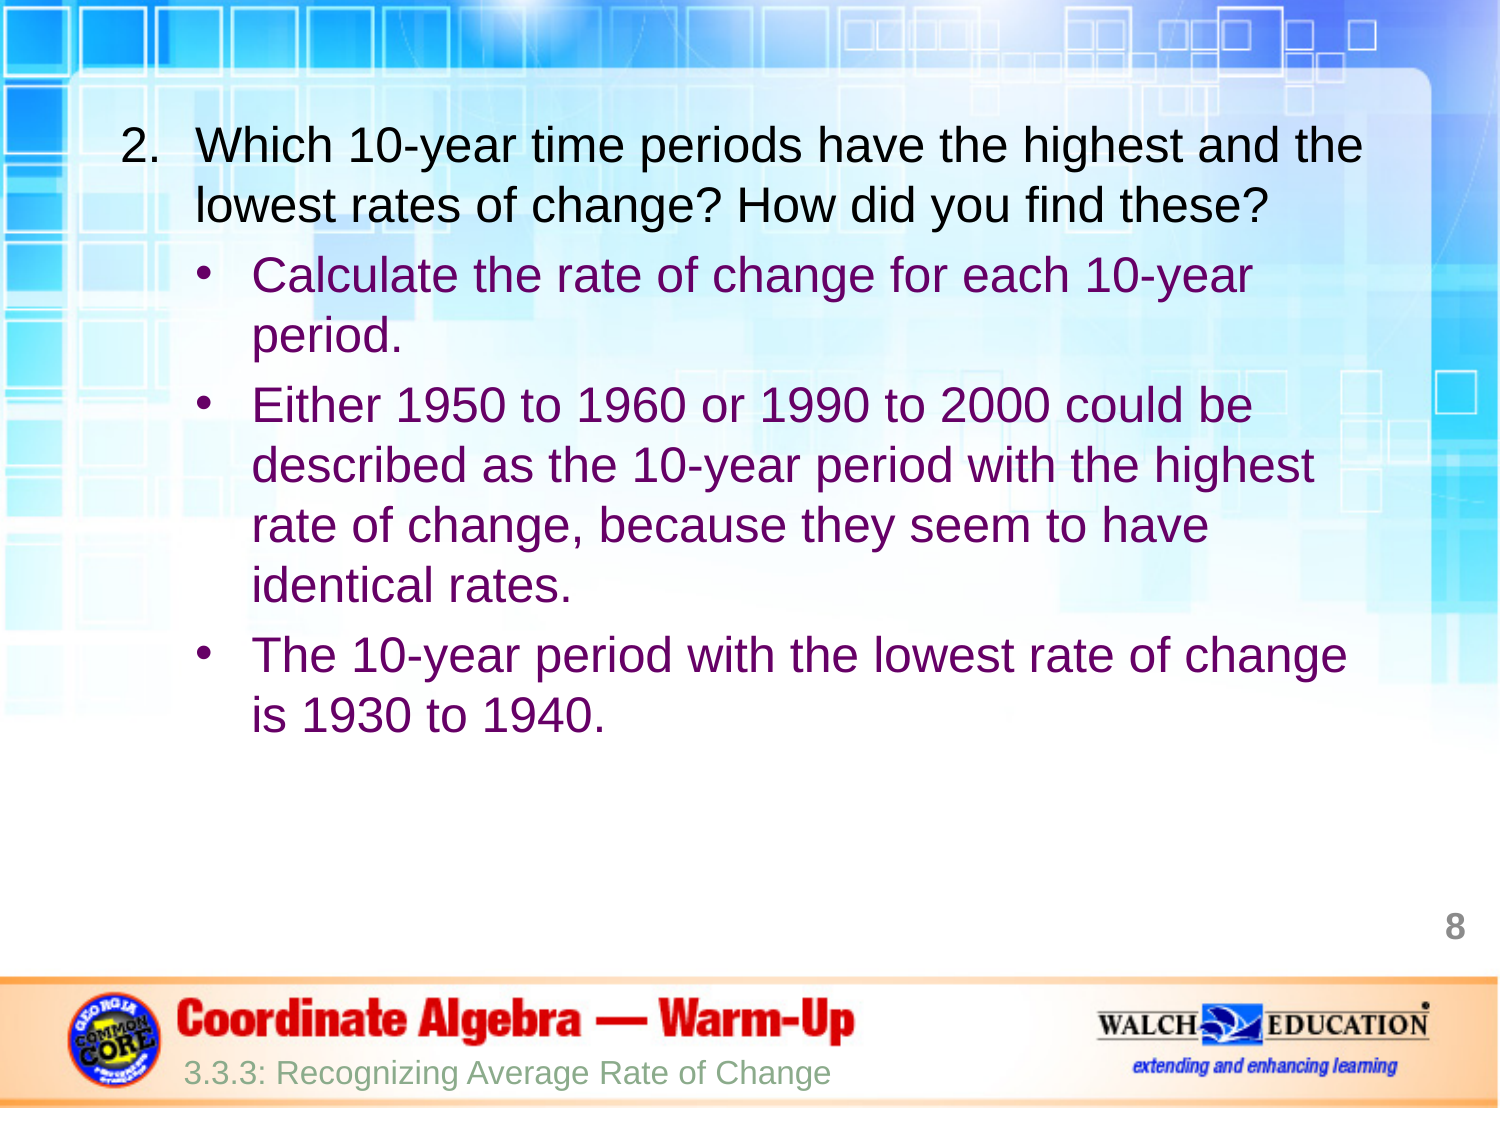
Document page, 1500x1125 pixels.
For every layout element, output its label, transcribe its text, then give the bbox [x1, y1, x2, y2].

picture [0, 0, 1500, 1108]
footer 3.3.3: Recognizing Average Rate of Change [168, 1048, 1067, 1094]
slide_number 8 [1361, 901, 1481, 949]
subtitle Which 10-year time periods have the highest and the lowest rates of change? How did you find these? Calculate the rate of change for each 10-year period. Either 1950 to 1960 or 1990 to 2000 could be described as the 10-year period with the highest rate of change, because they seem to have identical rates. The 10-year period with the lowest rate of change is 1930 to 1940. [105, 105, 1394, 925]
